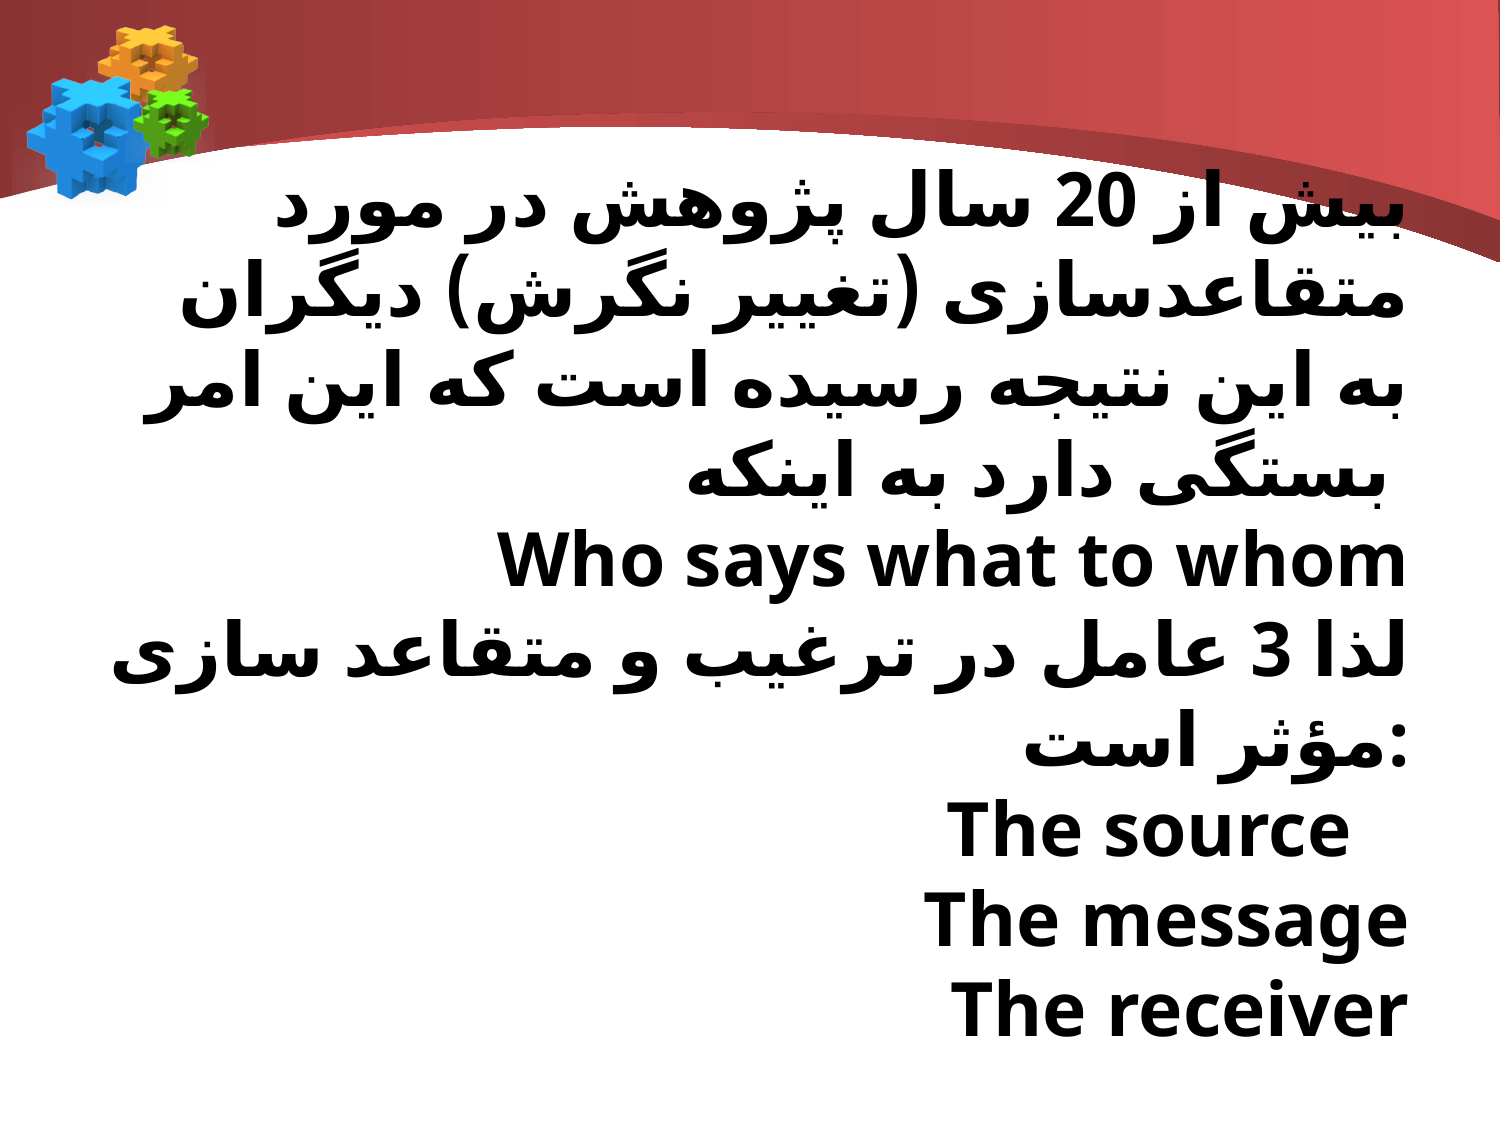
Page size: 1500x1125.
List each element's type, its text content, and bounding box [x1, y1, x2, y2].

title بیش از 20 سال پژوهش در مورد متقاعدسازی (تغییر نگرش) دیگران به این نتیجه رسیده است که این امر بستگی دارد به اینکه Who says what to whom لذا 3 عامل در ترغیب و متقاعد سازی مؤثر است: The source The message The receiver [74, 237, 1426, 966]
picture [12, 24, 215, 207]
